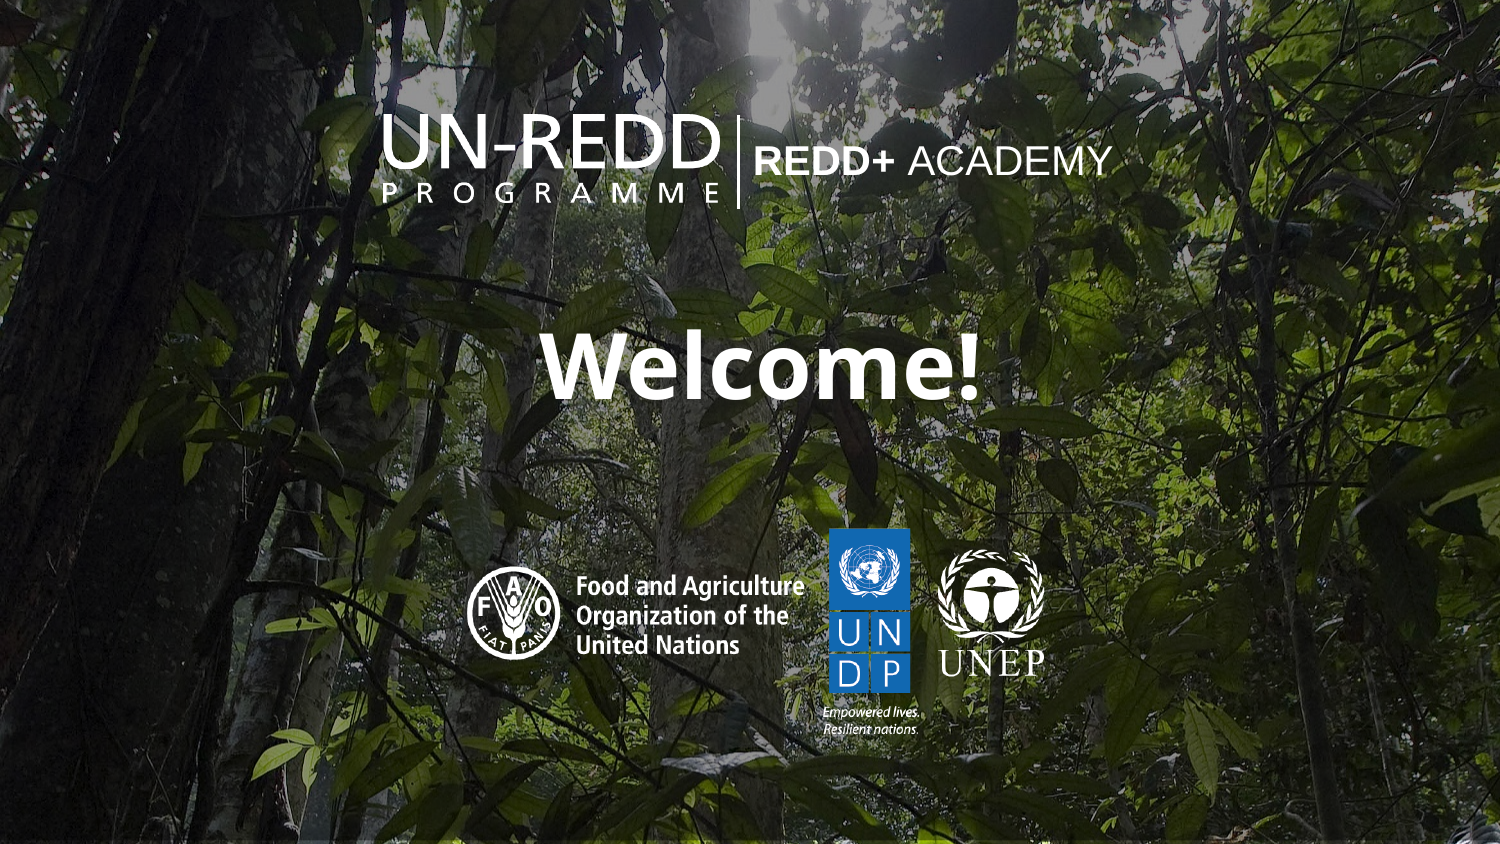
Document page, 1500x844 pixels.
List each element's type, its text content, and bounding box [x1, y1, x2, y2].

picture [0, 0, 1500, 844]
title Welcome! [123, 232, 1399, 493]
